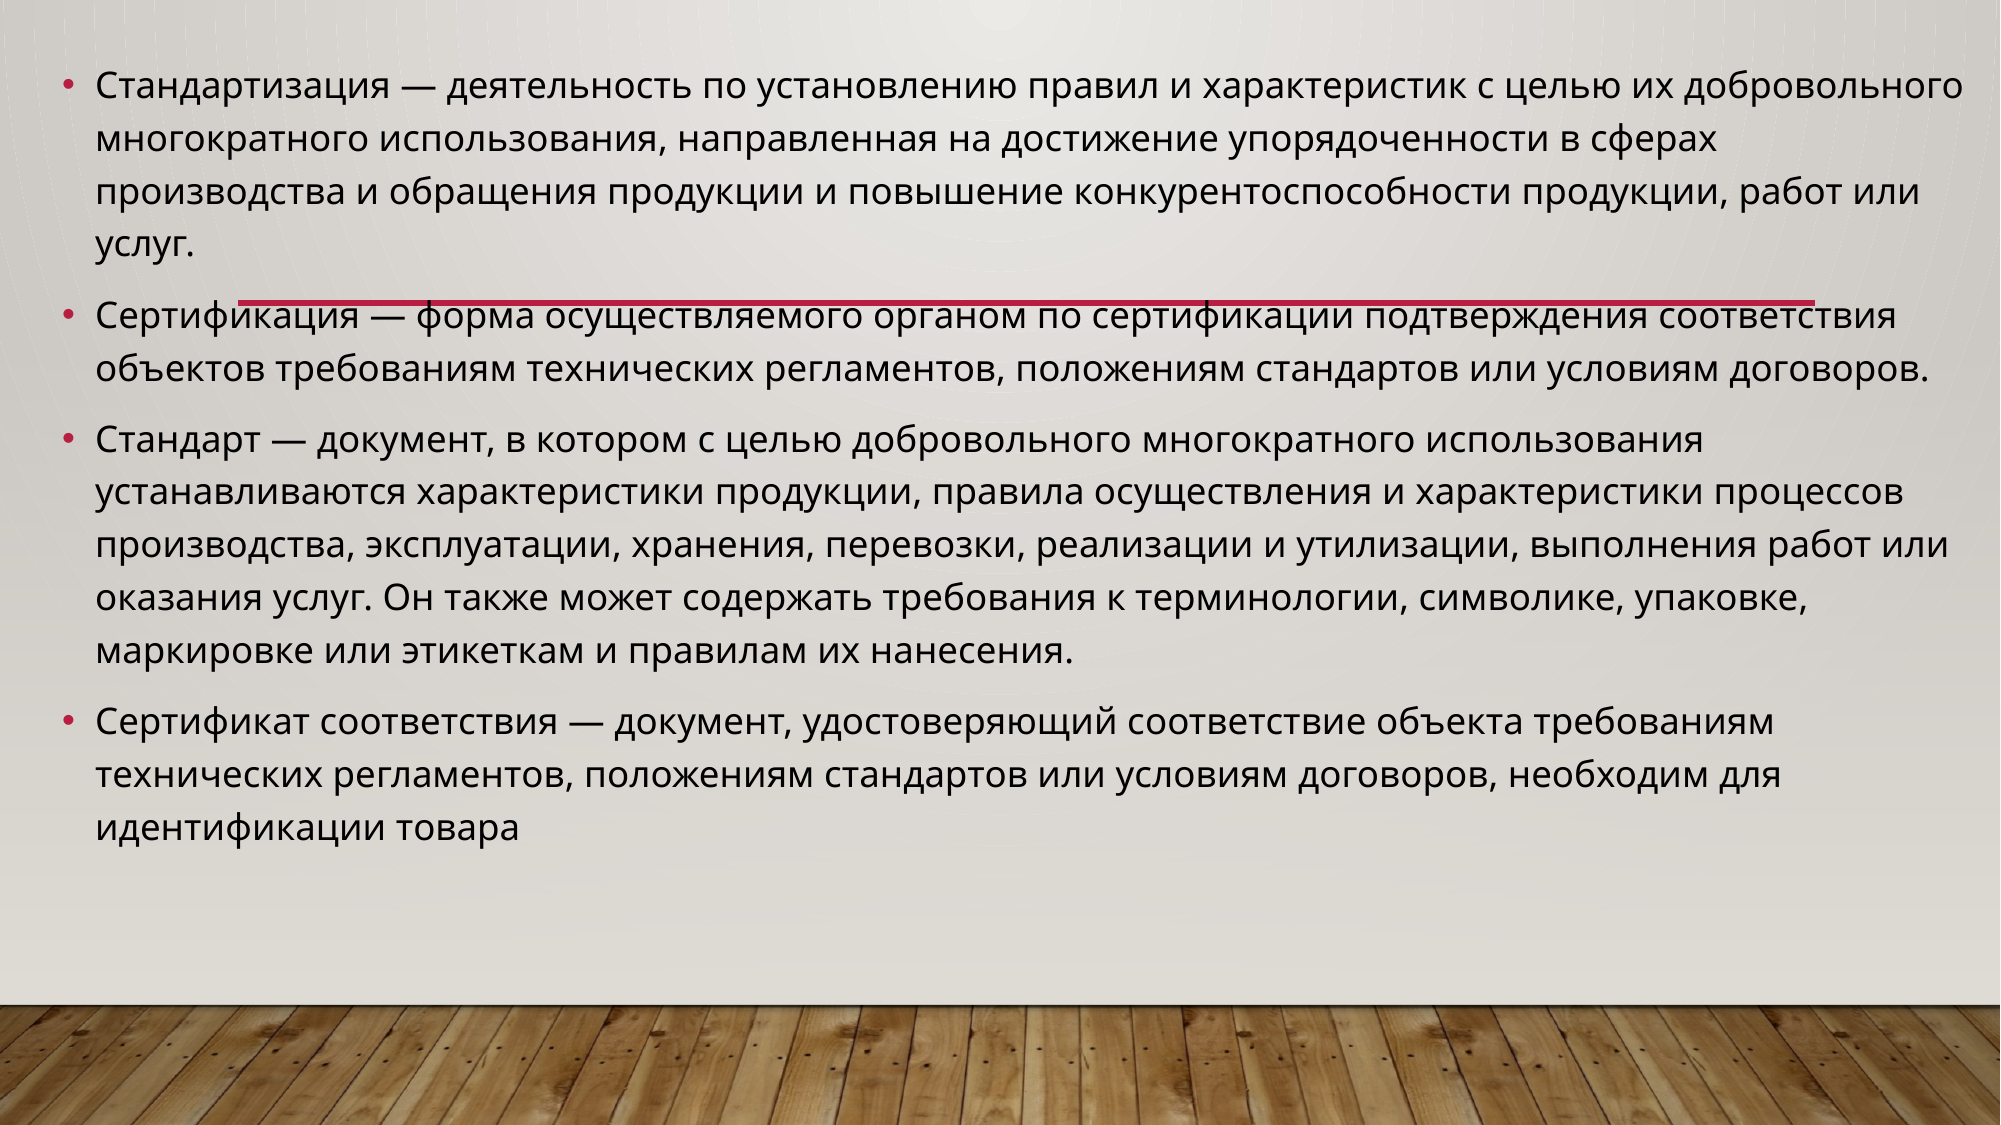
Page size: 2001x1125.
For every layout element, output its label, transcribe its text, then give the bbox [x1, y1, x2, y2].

picture [0, 1005, 2000, 1125]
list Стандартизация — деятельность по установлению правил и характеристик с целью их добровольного многократного использования, направленная на достижение упорядоченности в сферах производства и обращения продукции и повышение конкурентоспособности продукции, работ или услуг. Сертификация — форма осуществляемого органом по сертификации подтверждения соответствия объектов требованиям технических регламентов, положениям стандартов или условиям договоров. Стандарт — документ, в котором с целью добровольного многократного использования устанавливаются характеристики продукции, правила осуществления и характеристики процессов производства, эксплуатации, хранения, перевозки, реализации и утилизации, выполнения работ или оказания услуг. Он также может содержать требования к терминологии, символике, упаковке, маркировке или этикеткам и правилам их нанесения. Сертификат соответствия — документ, удостоверяющий соответствие объекта требованиям технических регламентов, положениям стандартов или условиям договоров, необходим для идентификации товара [47, 45, 1982, 897]
